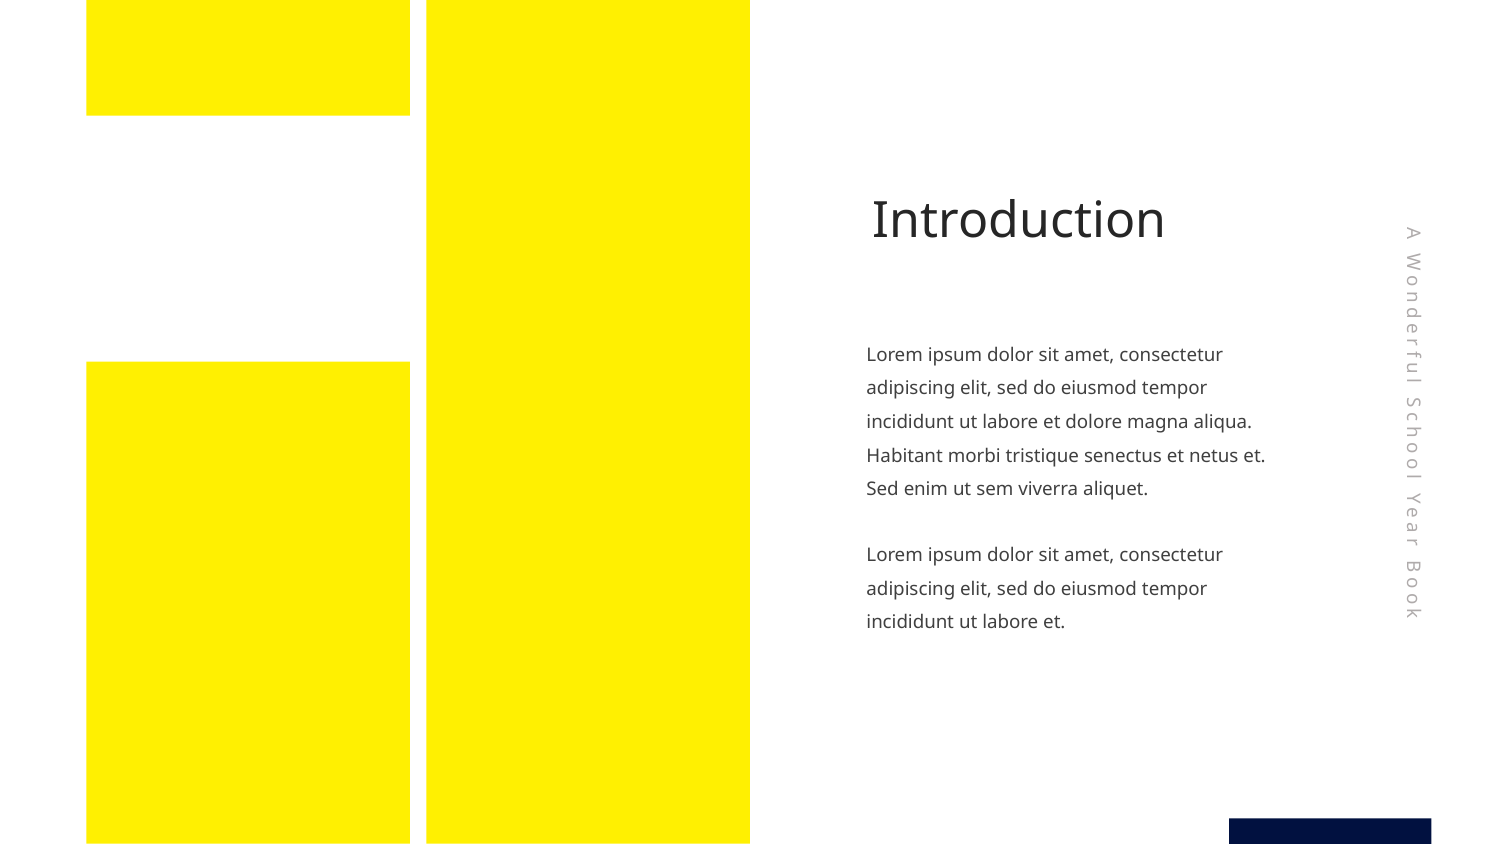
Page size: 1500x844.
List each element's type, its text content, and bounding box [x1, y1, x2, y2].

picture [86, 0, 750, 844]
text_box A Wonderful School Year Book [1396, 212, 1434, 634]
text_box Introduction [858, 180, 1182, 256]
text_box Lorem ipsum dolor sit amet, consectetur adipiscing elit, sed do eiusmod tempor incididunt ut labore et. [851, 524, 1284, 640]
text_box Lorem ipsum dolor sit amet, consectetur adipiscing elit, sed do eiusmod tempor incididunt ut labore et dolore magna aliqua. Habitant morbi tristique senectus et netus et. Sed enim ut sem viverra aliquet. [851, 323, 1284, 507]
text_box [1228, 817, 1432, 844]
